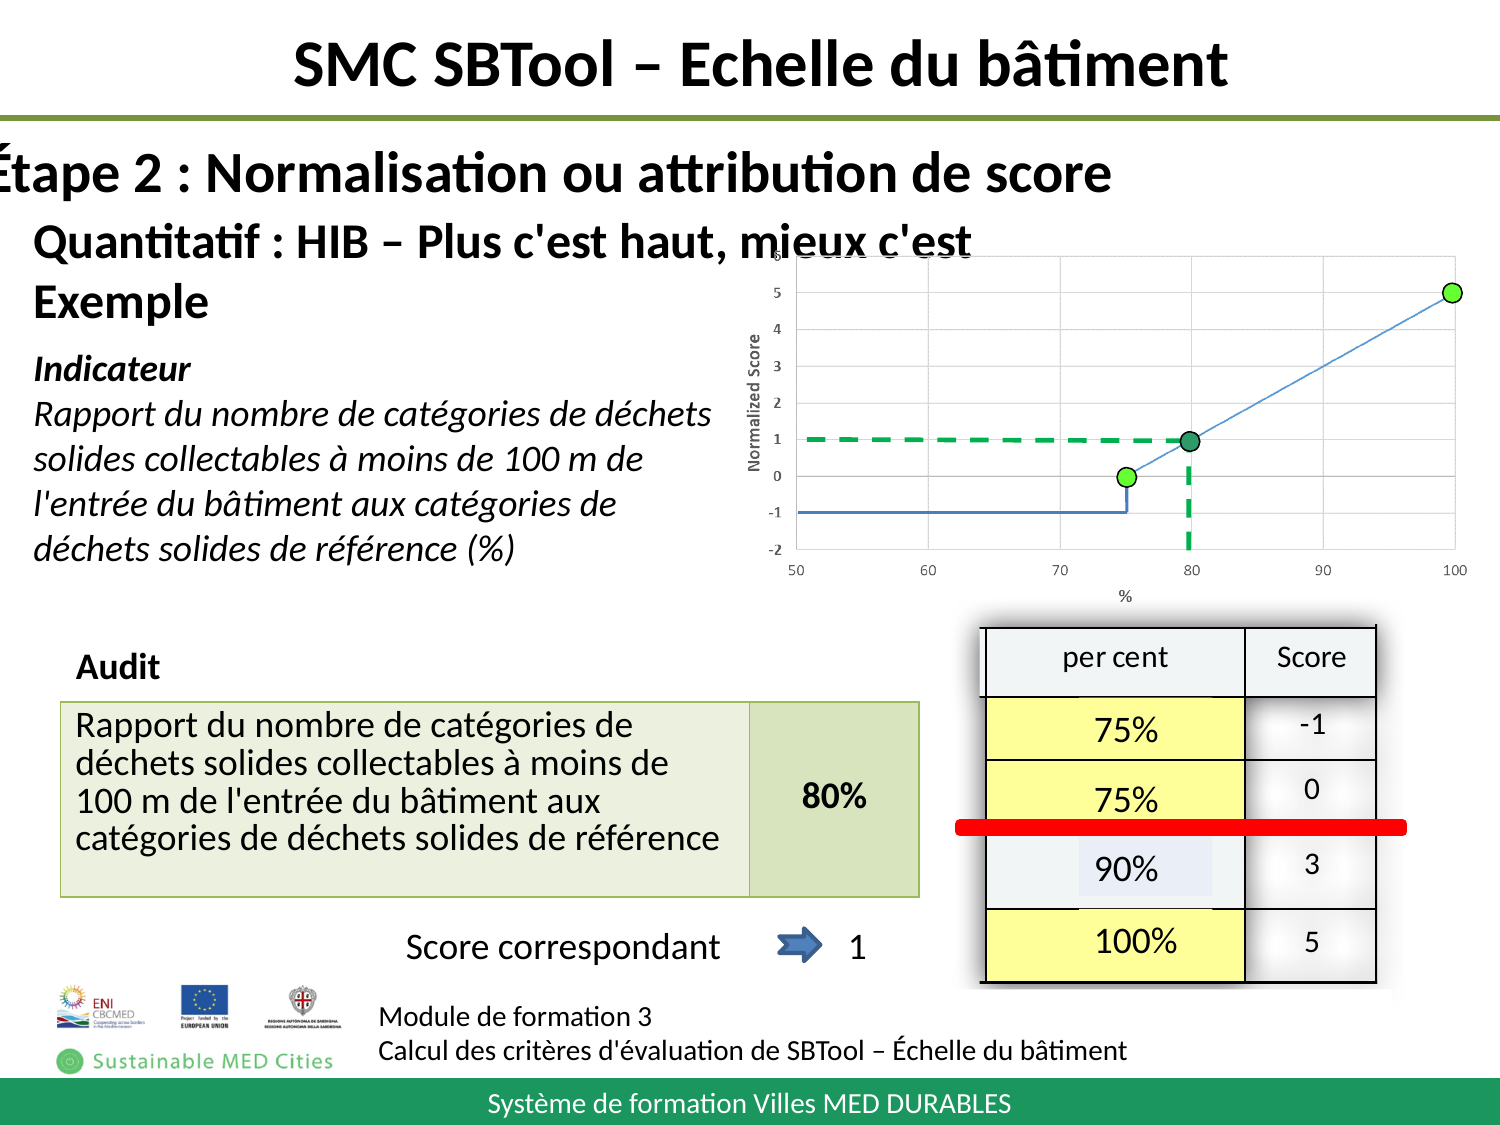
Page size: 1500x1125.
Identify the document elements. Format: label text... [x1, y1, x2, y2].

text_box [387, 914, 887, 969]
table_header Rapport du nombre de catégories de déchets solides collectables à moins de 100 m de l'entrée du bâtiment aux catégories de déchets solides de référence [61, 703, 749, 896]
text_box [724, 239, 1482, 624]
text_box Quantitatif : HIB – Plus c'est haut, mieux c'est Exemple [18, 201, 1029, 336]
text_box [959, 624, 1404, 969]
text_box Audit [61, 634, 176, 695]
table_header 80% [750, 703, 918, 896]
text_box SMC SBTool – Echelle du bâtiment [278, 12, 1246, 107]
text_box Indicateur Rapport du nombre de catégories de déchets solides collectables à moins de 100 m de l'entrée du bâtiment aux catégories de déchets solides de référence (%) [18, 336, 719, 577]
text_box Étape 2 : Normalisation ou attribution de score [0, 126, 1129, 212]
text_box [0, 970, 1500, 1125]
